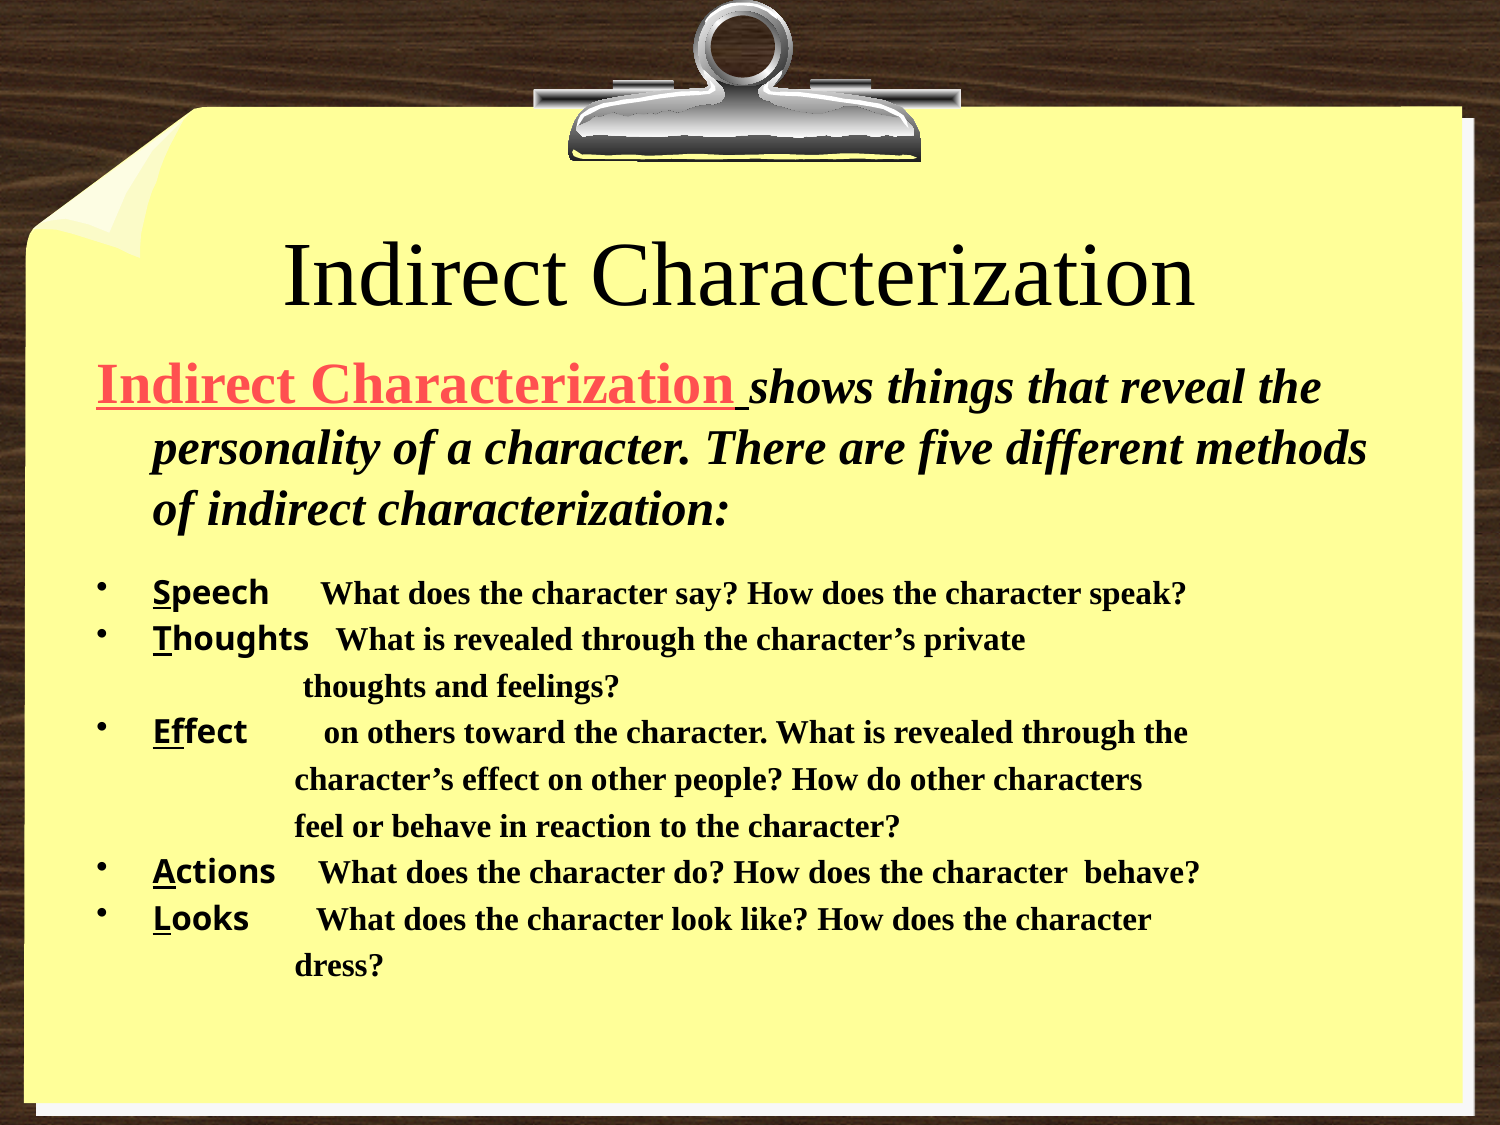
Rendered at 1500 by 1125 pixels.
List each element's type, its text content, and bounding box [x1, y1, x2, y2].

picture [0, 0, 1500, 1125]
title Indirect Characterization [77, 199, 1403, 338]
picture [710, 15, 775, 78]
list Indirect Characterization shows things that reveal the personality of a character. There are five different methods of indirect characterization: Speech What does the character say? How does the character speak? Thoughts What is revealed through the character’s private thoughts and feelings? Effect on others toward the character. What is revealed through the character’s effect on other people? How do other characters feel or behave in reaction to the character? Actions What does the character do? How does the character behave? Looks What does the character look like? How does the character dress? [80, 337, 1405, 1051]
